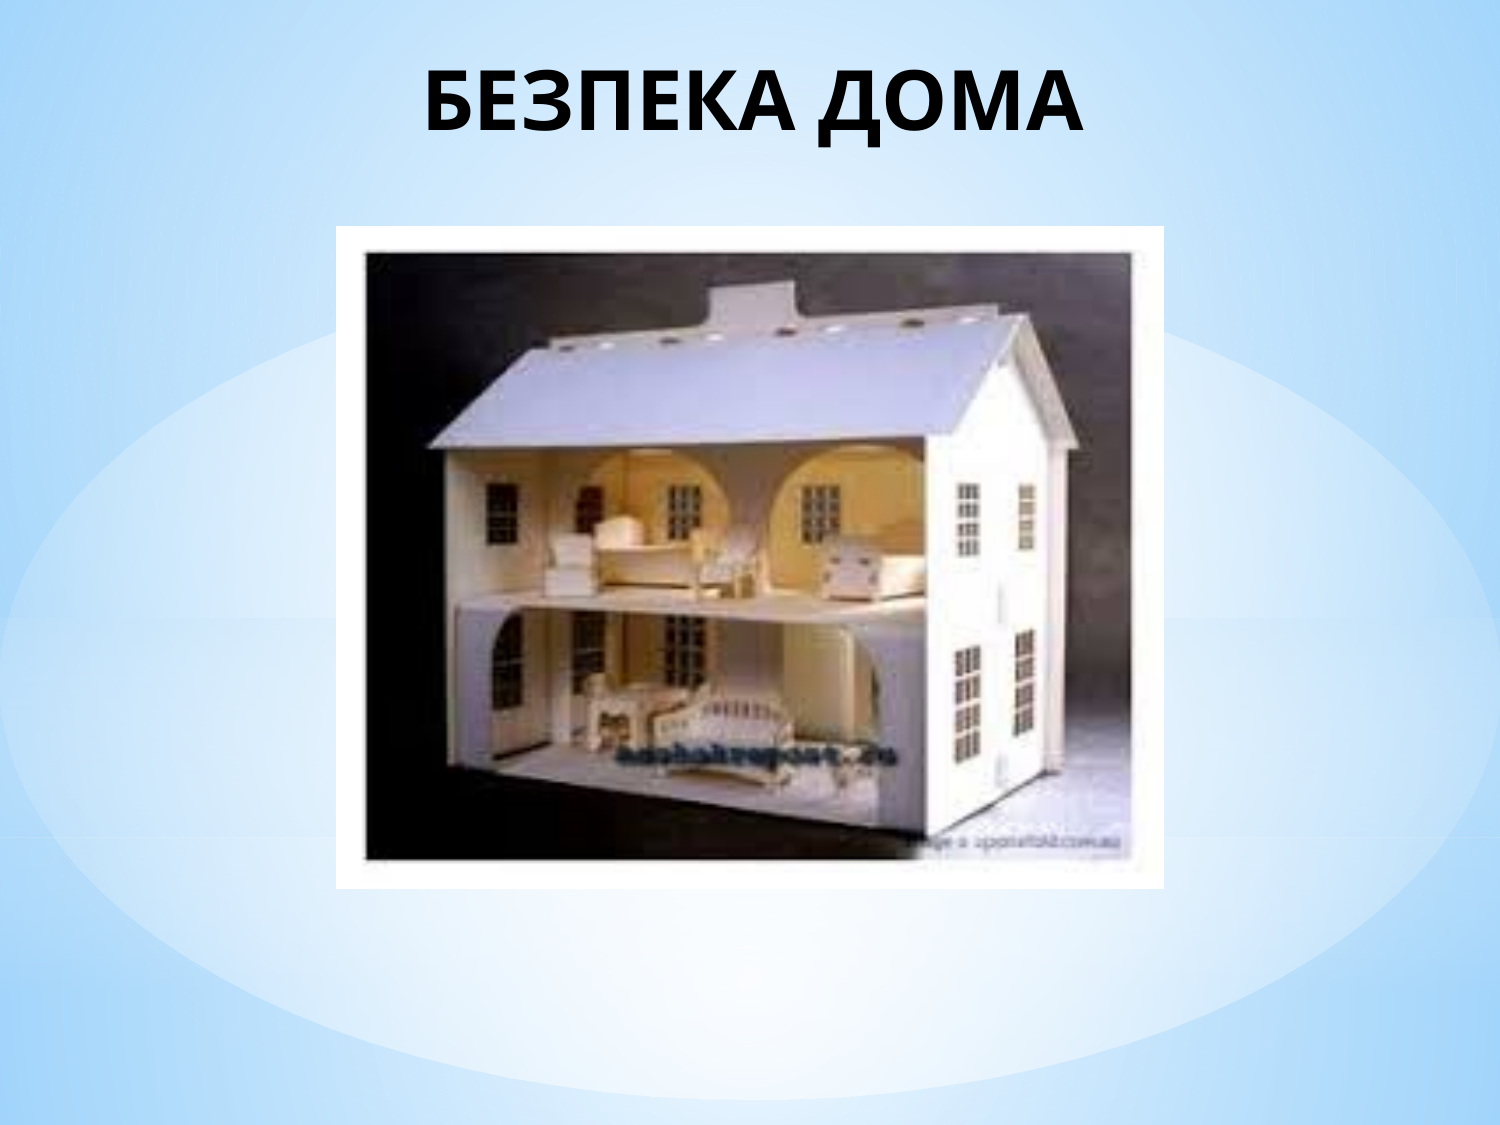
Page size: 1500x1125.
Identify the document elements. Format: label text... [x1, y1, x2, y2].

title БЕЗПЕКА ДОМА [218, 39, 1287, 227]
picture [336, 226, 1164, 889]
